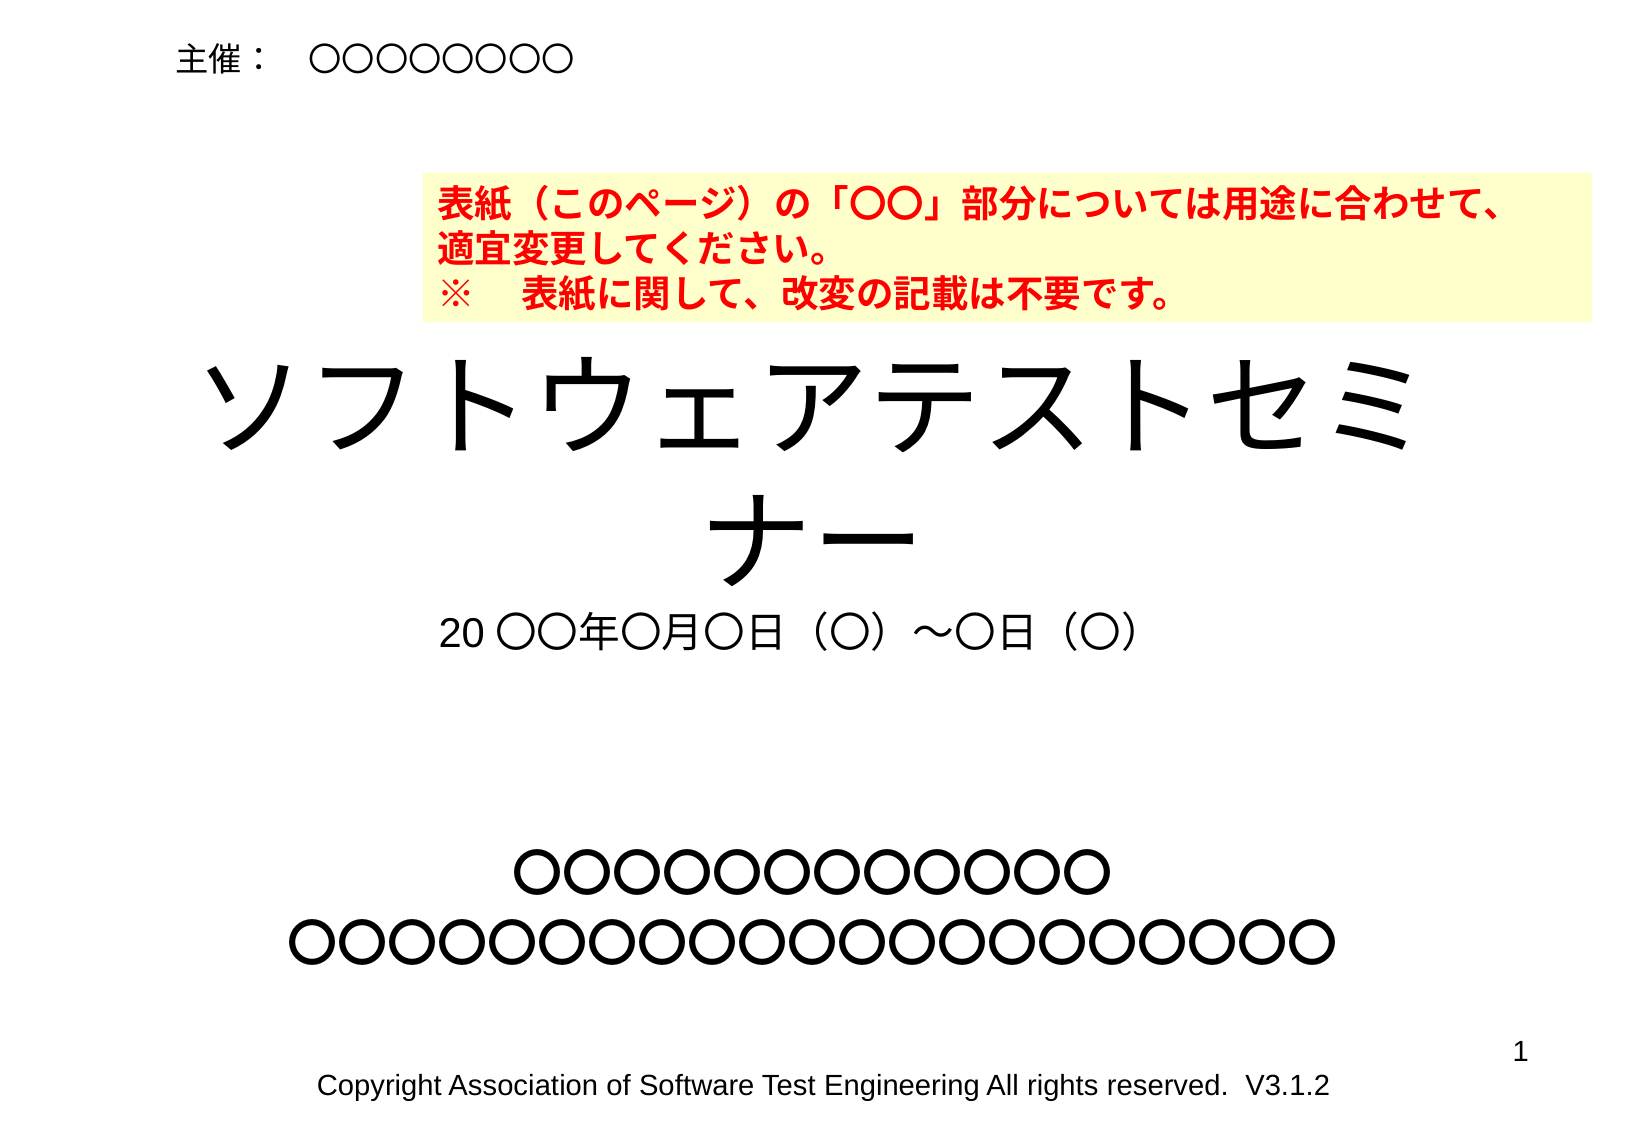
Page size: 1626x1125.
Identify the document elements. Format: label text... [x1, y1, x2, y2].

text_box 主催： 〇〇〇〇〇〇〇〇 [21, 30, 730, 86]
title ソフトウェアテストセミナー [121, 349, 1504, 591]
subtitle 〇〇〇〇〇〇〇〇〇〇〇〇 〇〇〇〇〇〇〇〇〇〇〇〇〇〇〇〇〇〇〇〇〇 [67, 833, 1557, 1028]
footer Copyright Association of Software Test Engineering All rights reserved. V3.1.2 [233, 1058, 1164, 1103]
slide_number 1 [1164, 1028, 1544, 1103]
text_box 20〇〇年〇月〇日（〇）～〇日（〇） [292, 597, 1309, 663]
text_box 表紙（このページ）の「〇〇」部分については用途に合わせて、 適宜変更してください。 ※ 表紙に関して、改変の記載は不要です。 [422, 172, 1593, 323]
